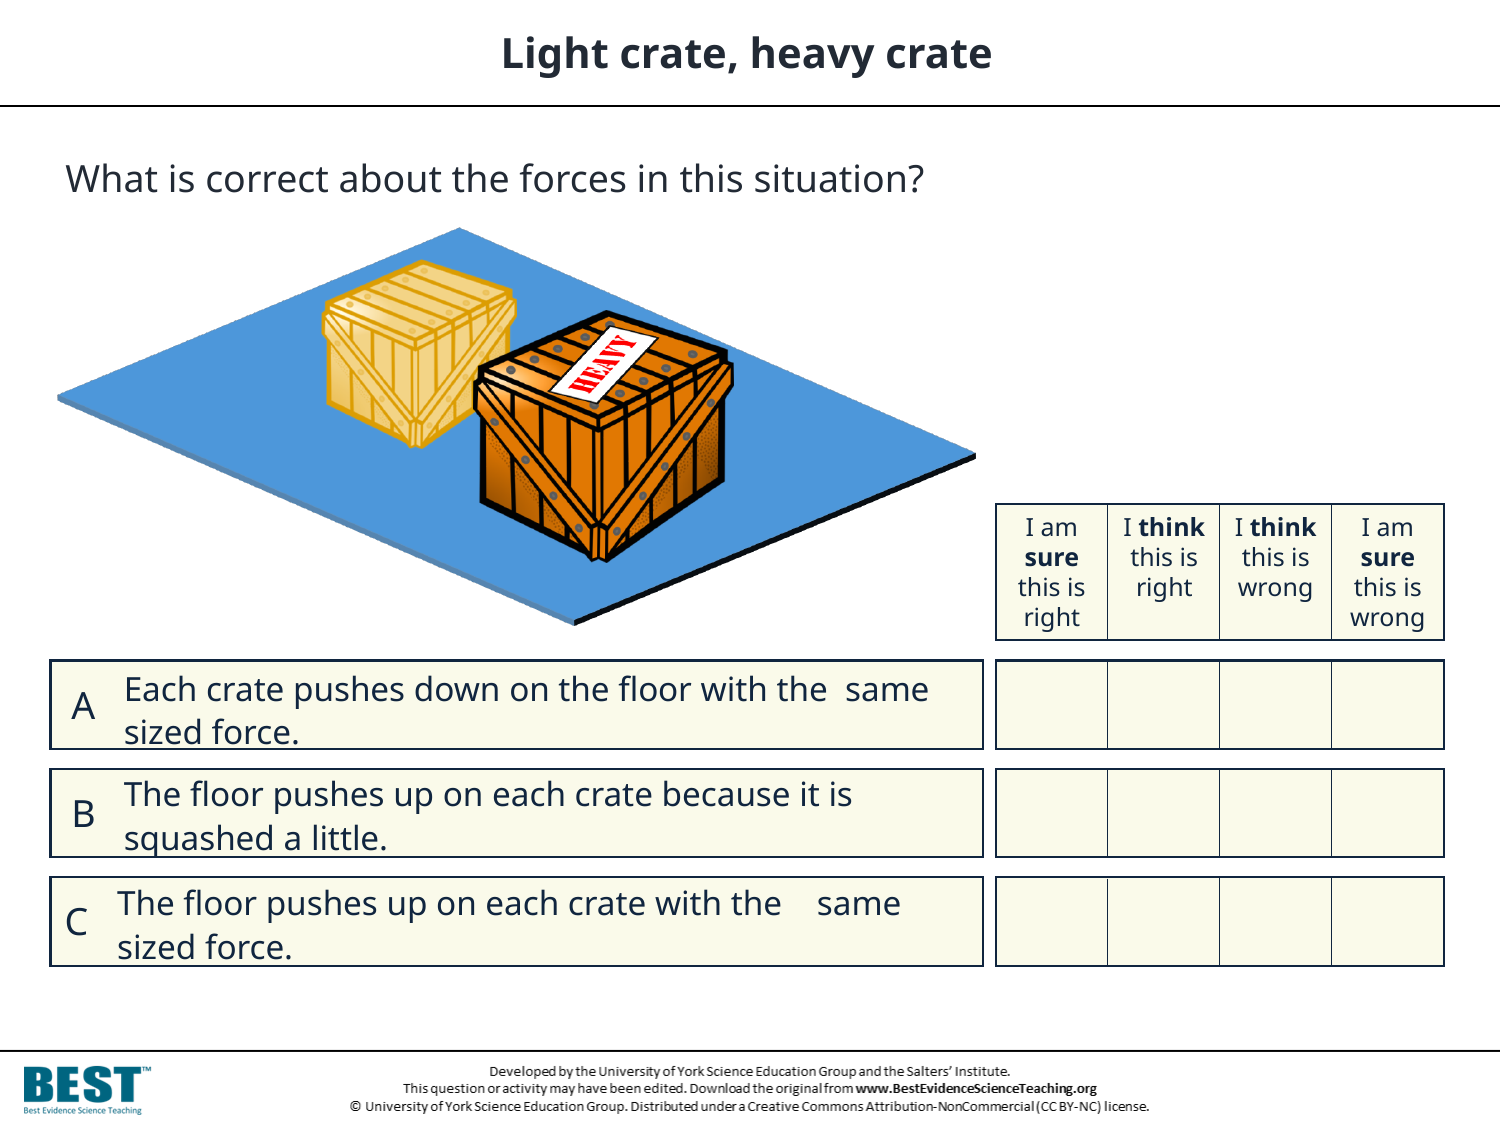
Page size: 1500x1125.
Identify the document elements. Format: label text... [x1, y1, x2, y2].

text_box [995, 503, 1444, 642]
picture [0, 105, 1500, 1125]
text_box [995, 768, 1444, 859]
text_box Light crate, heavy crate [23, 4, 1471, 99]
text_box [995, 660, 1444, 750]
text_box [995, 876, 1444, 968]
